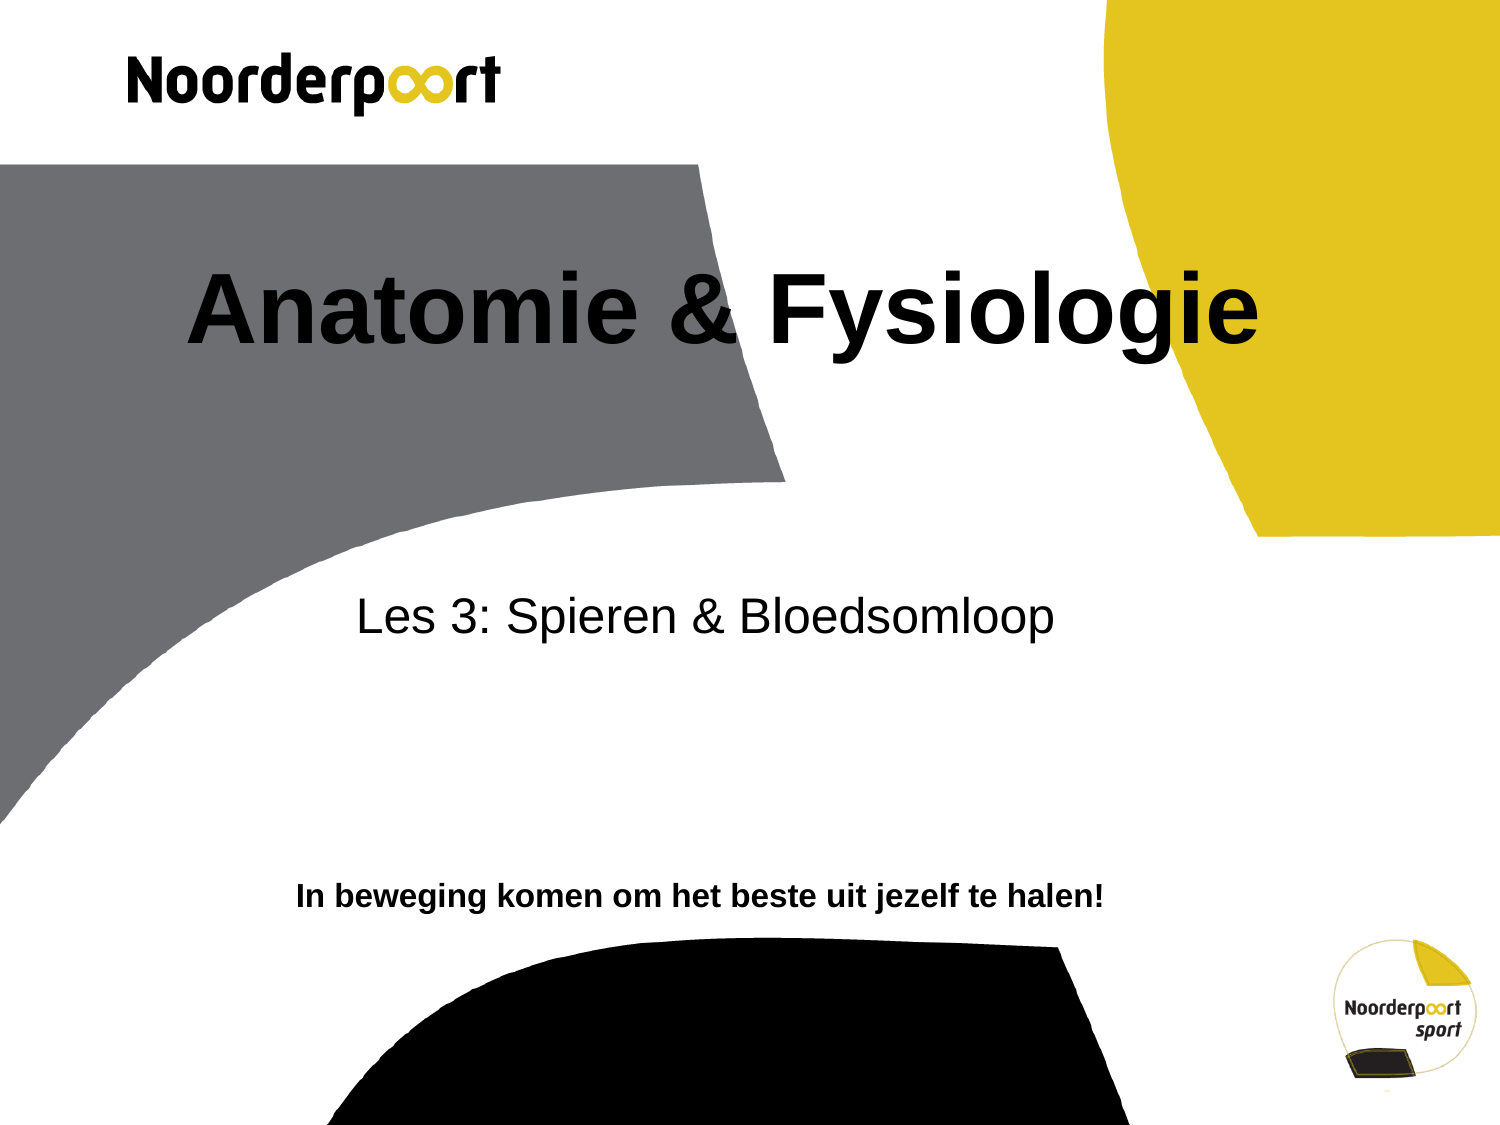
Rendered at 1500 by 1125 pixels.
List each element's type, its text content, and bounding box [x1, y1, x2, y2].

text_box Anatomie & Fysiologie [85, 177, 1361, 430]
text_box In beweging komen om het beste uit jezelf te halen! [0, 874, 1451, 915]
picture [0, 0, 1500, 1125]
text_box Les 3: Spieren & Bloedsomloop [341, 576, 1202, 651]
